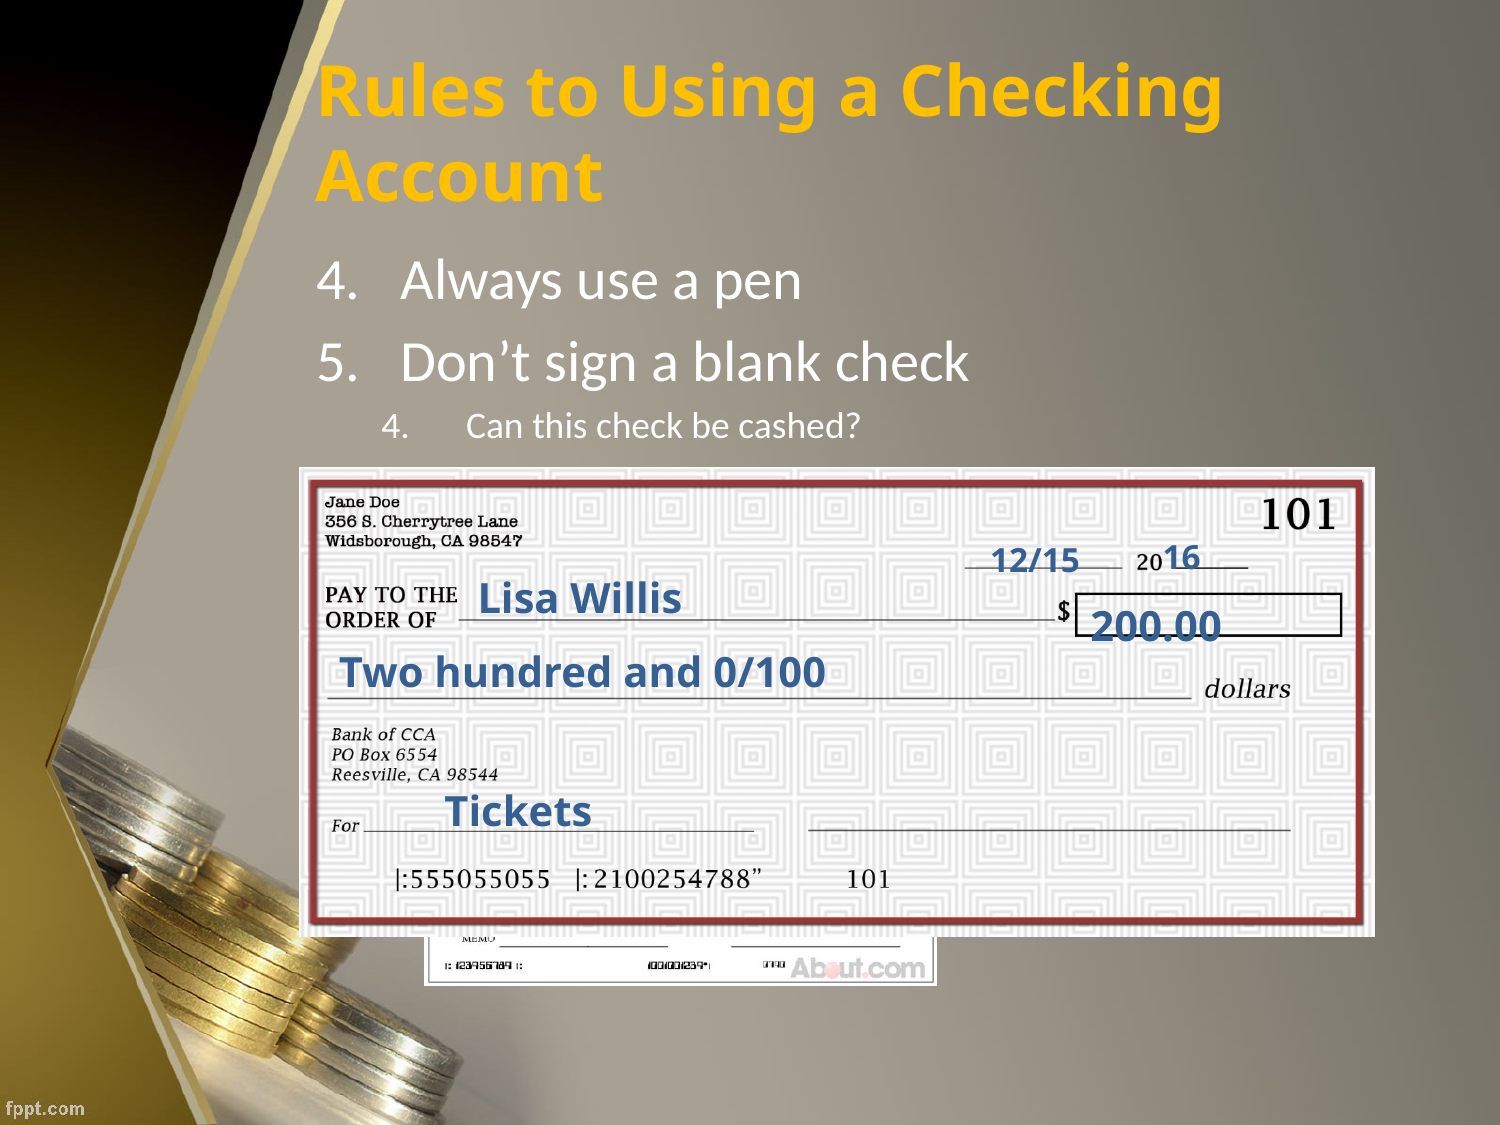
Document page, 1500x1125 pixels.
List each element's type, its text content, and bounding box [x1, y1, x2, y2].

title Rules to Using a Checking Account [300, 36, 1452, 224]
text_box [298, 467, 1452, 937]
list Always use a pen Don’t sign a blank check Can this check be cashed? Print the right date on checks Keep checks in a safe place Destroy voided or unused checks [300, 234, 1452, 467]
picture [0, 0, 1500, 1125]
